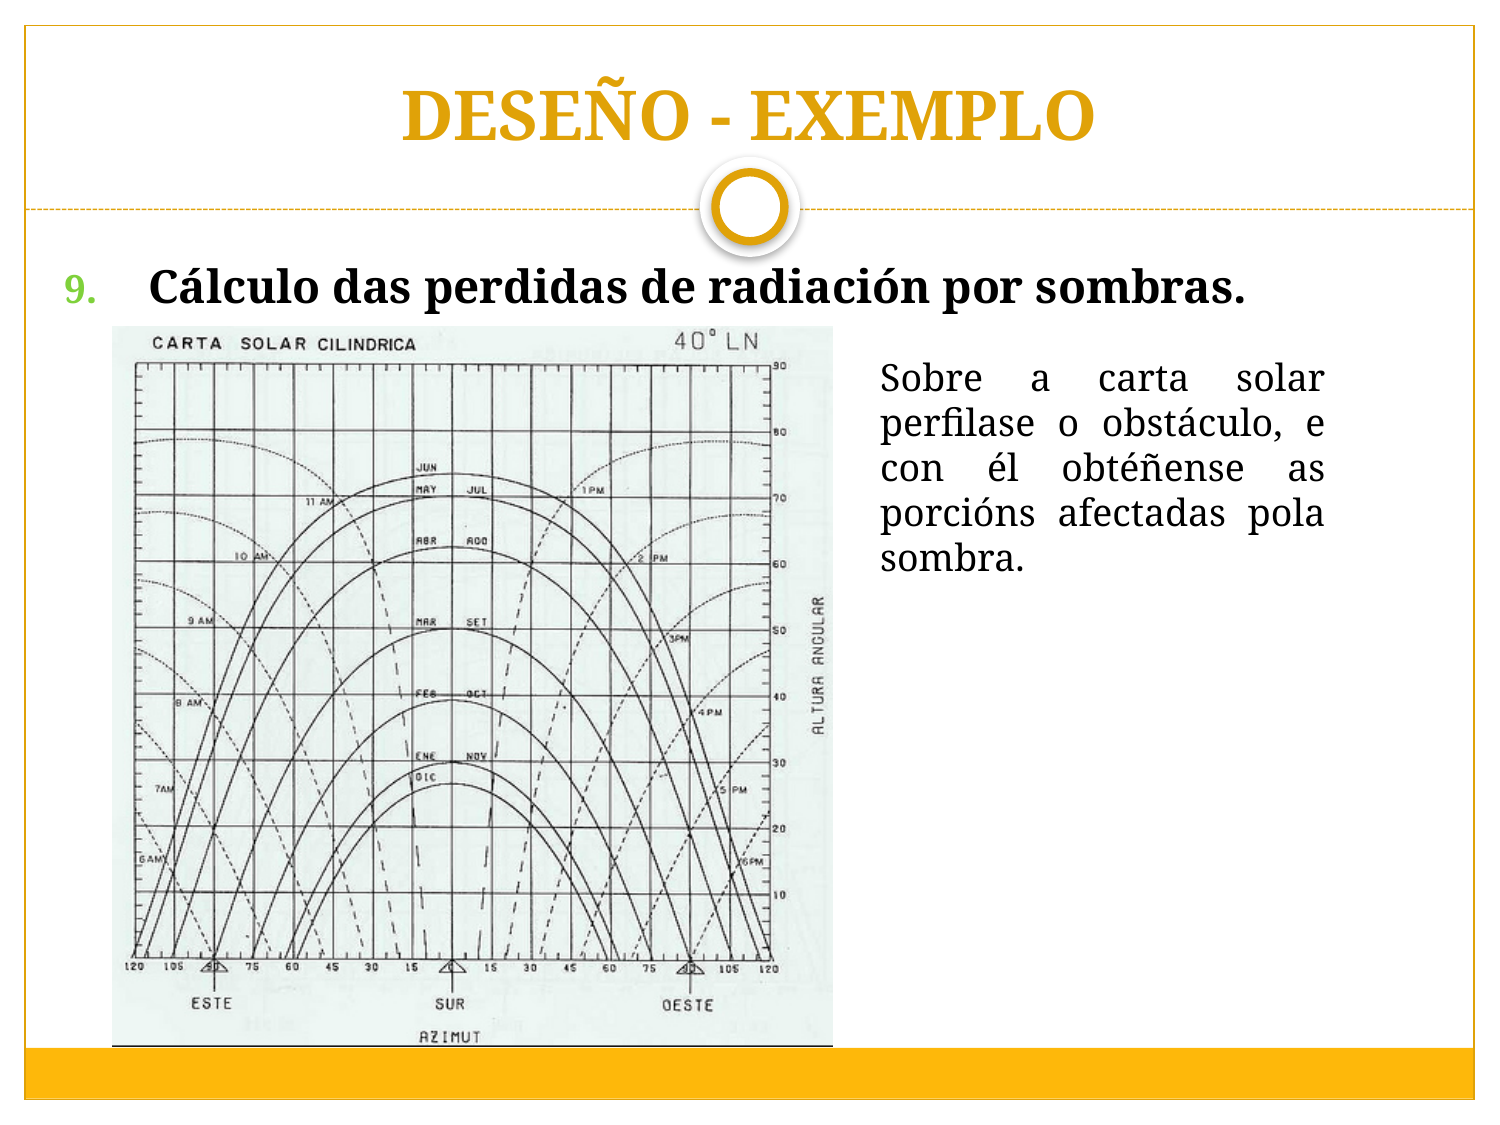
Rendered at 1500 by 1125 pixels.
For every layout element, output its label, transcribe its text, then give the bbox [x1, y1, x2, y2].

picture [111, 326, 833, 1048]
title DESEÑO - EXEMPLO [49, 37, 1450, 162]
text_box Sobre a carta solar perfilase o obstáculo, e con él obtéñense as porcións afectadas pola sombra. [865, 346, 1341, 586]
list Cálculo das perdidas de radiación por sombras. [49, 250, 1445, 1001]
